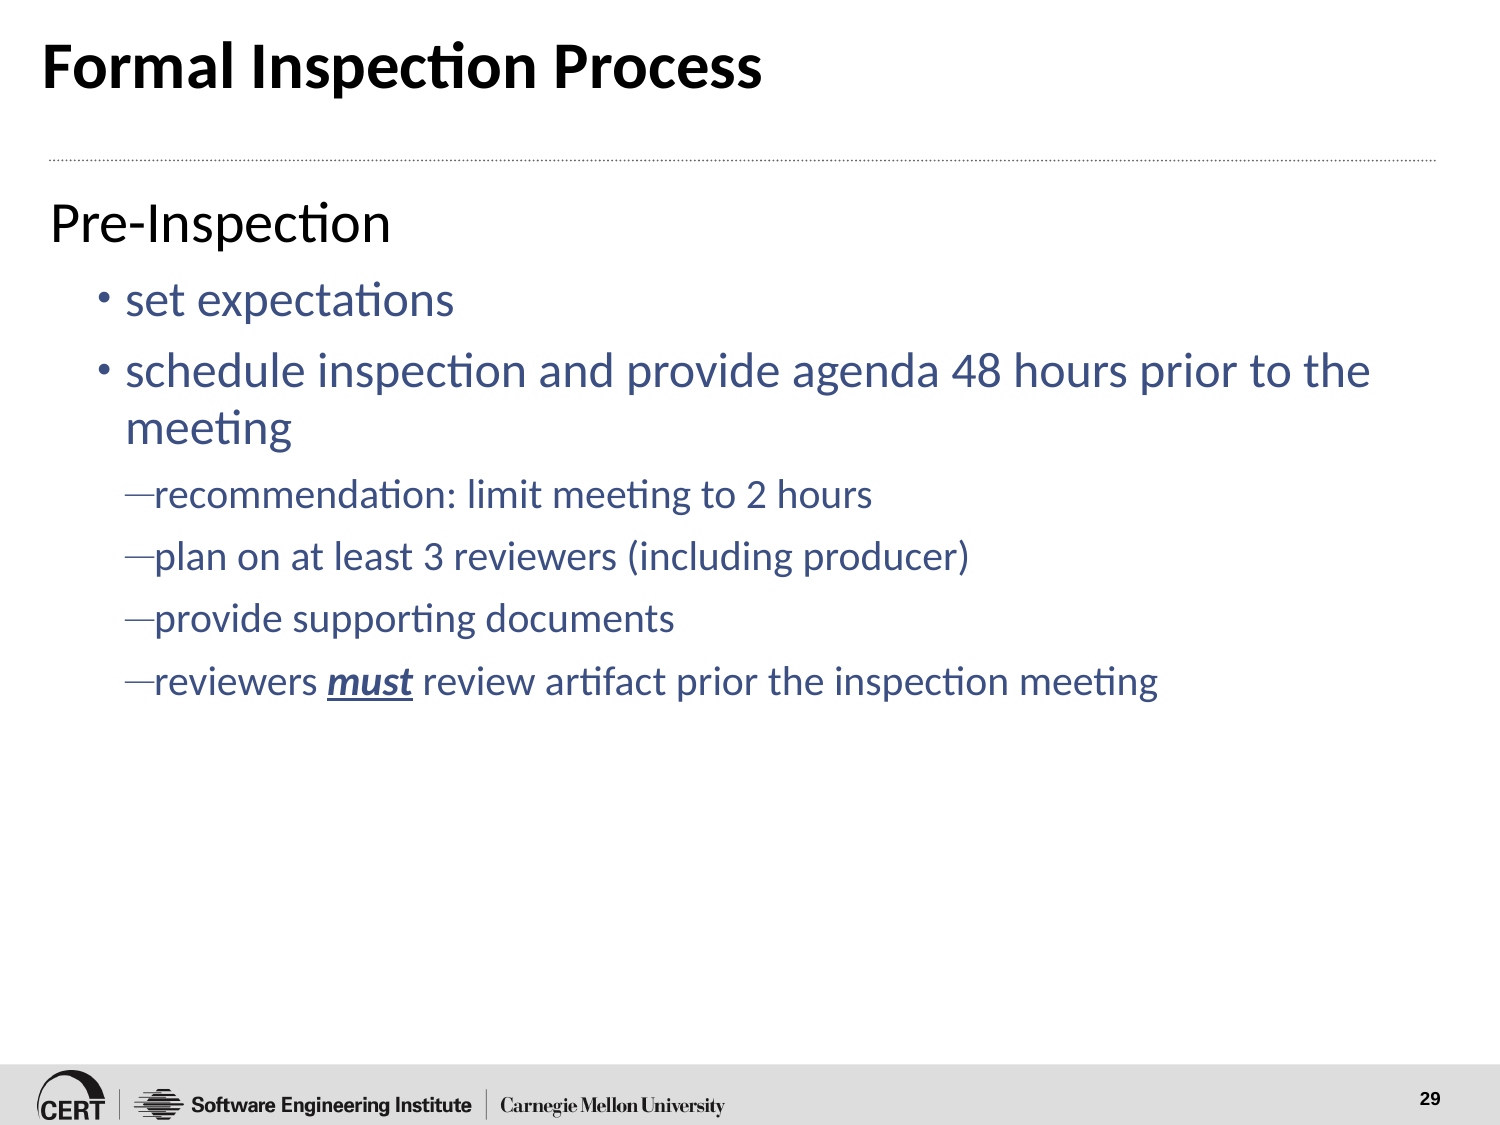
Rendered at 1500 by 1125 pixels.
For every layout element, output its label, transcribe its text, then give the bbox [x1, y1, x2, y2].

list Pre-Inspection set expectations schedule inspection and provide agenda 48 hours prior to the meeting recommendation: limit meeting to 2 hours plan on at least 3 reviewers (including producer) provide supporting documents reviewers must review artifact prior the inspection meeting [49, 187, 1438, 1001]
picture [37, 1069, 725, 1122]
title Formal Inspection Process [42, 37, 1434, 155]
